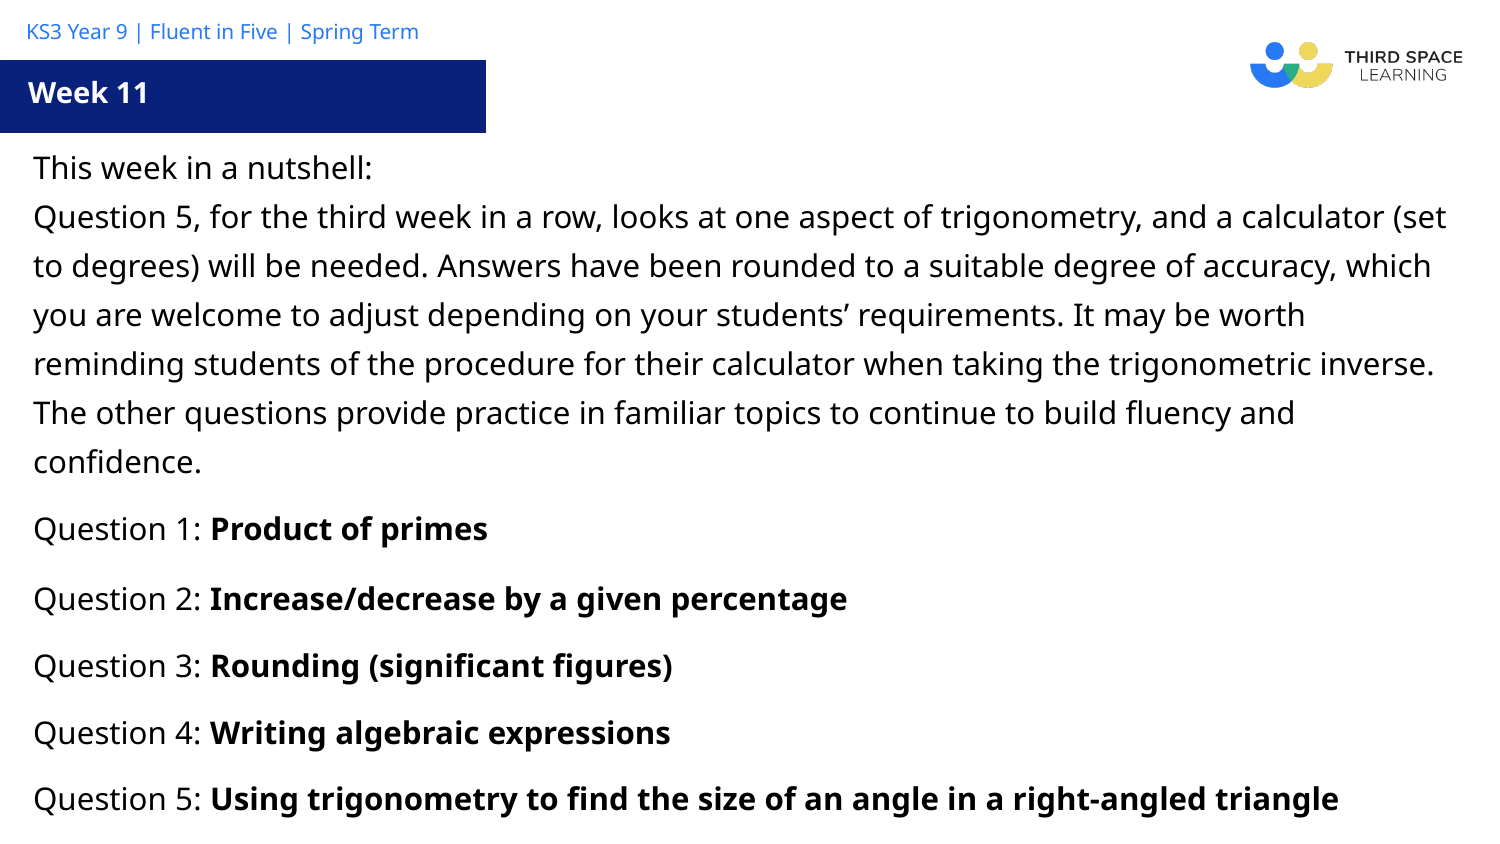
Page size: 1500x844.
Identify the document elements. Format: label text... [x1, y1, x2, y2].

table_header This week in a nutshell: Question 5, for the third week in a row, looks at one aspect of trigonometry, and a calculator (set to degrees) will be needed. Answers have been rounded to a suitable degree of accuracy, which you are welcome to adjust depending on your students’ requirements. It may be worth reminding students of the procedure for their calculator when taking the trigonometric inverse. The other questions provide practice in familiar topics to continue to build fluency and confidence. [29, 137, 1472, 486]
table_cell Question 2: Increase/decrease by a given percentage [29, 554, 1472, 623]
table_cell Question 3: Rounding (significant figures) [29, 624, 1472, 690]
table_cell Question 4: Writing algebraic expressions [29, 691, 1472, 757]
table_cell Question 1: Product of primes [29, 487, 1472, 553]
table_cell Question 5: Using trigonometry to find the size of an angle in a right-angled triangle [29, 758, 1472, 822]
picture [1250, 33, 1465, 99]
text_box Week 11 [13, 59, 383, 125]
